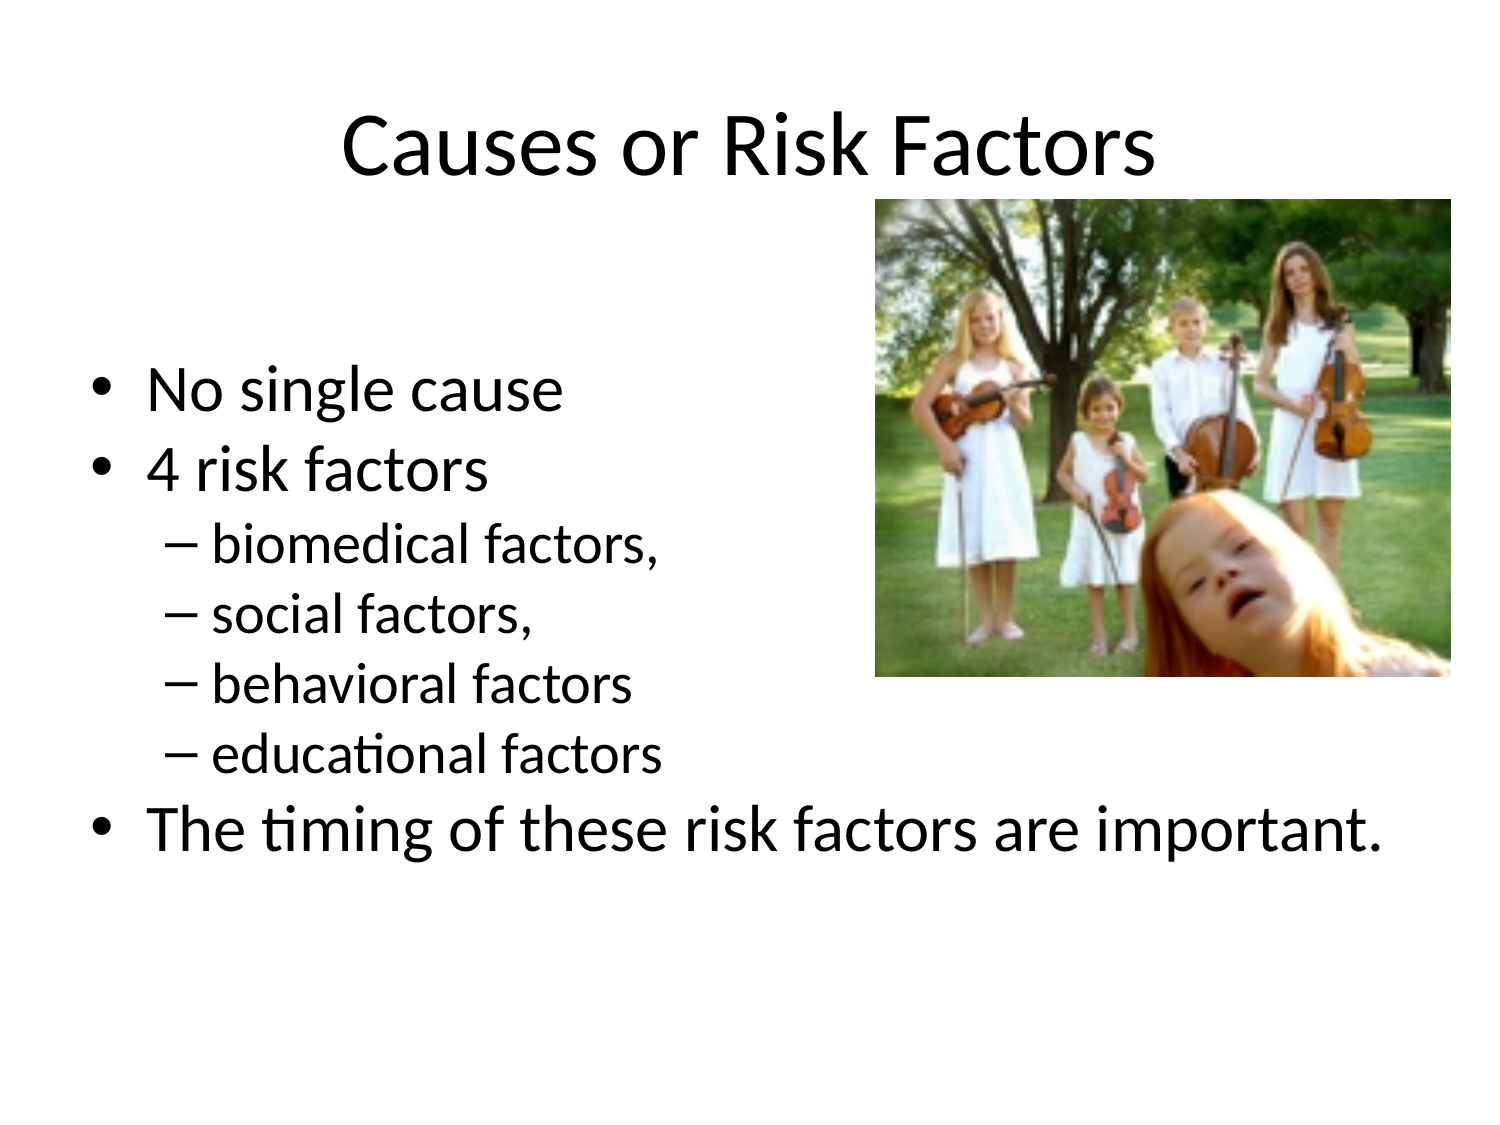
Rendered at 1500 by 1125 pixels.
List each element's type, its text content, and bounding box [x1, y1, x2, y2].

list No single cause 4 risk factors biomedical factors, social factors, behavioral factors educational factors The timing of these risk factors are important. [75, 337, 1425, 1005]
title Causes or Risk Factors [75, 45, 1425, 233]
picture [874, 199, 1451, 678]
